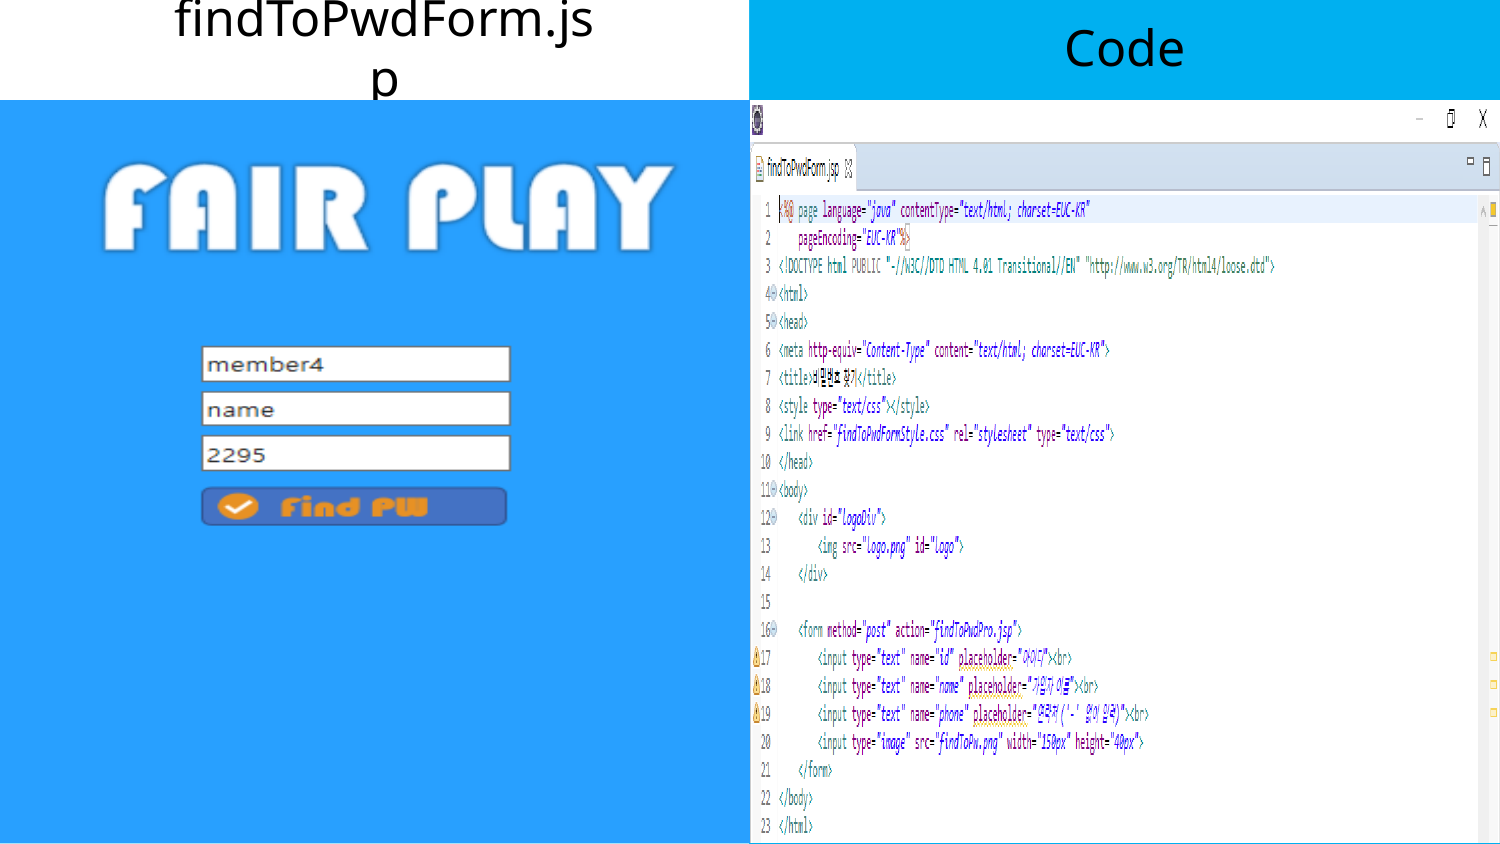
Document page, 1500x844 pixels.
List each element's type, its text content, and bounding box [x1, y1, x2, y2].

text_box Code [990, 16, 1260, 78]
list findToPwdForm.jsp [146, 15, 623, 77]
picture [0, 100, 1500, 844]
